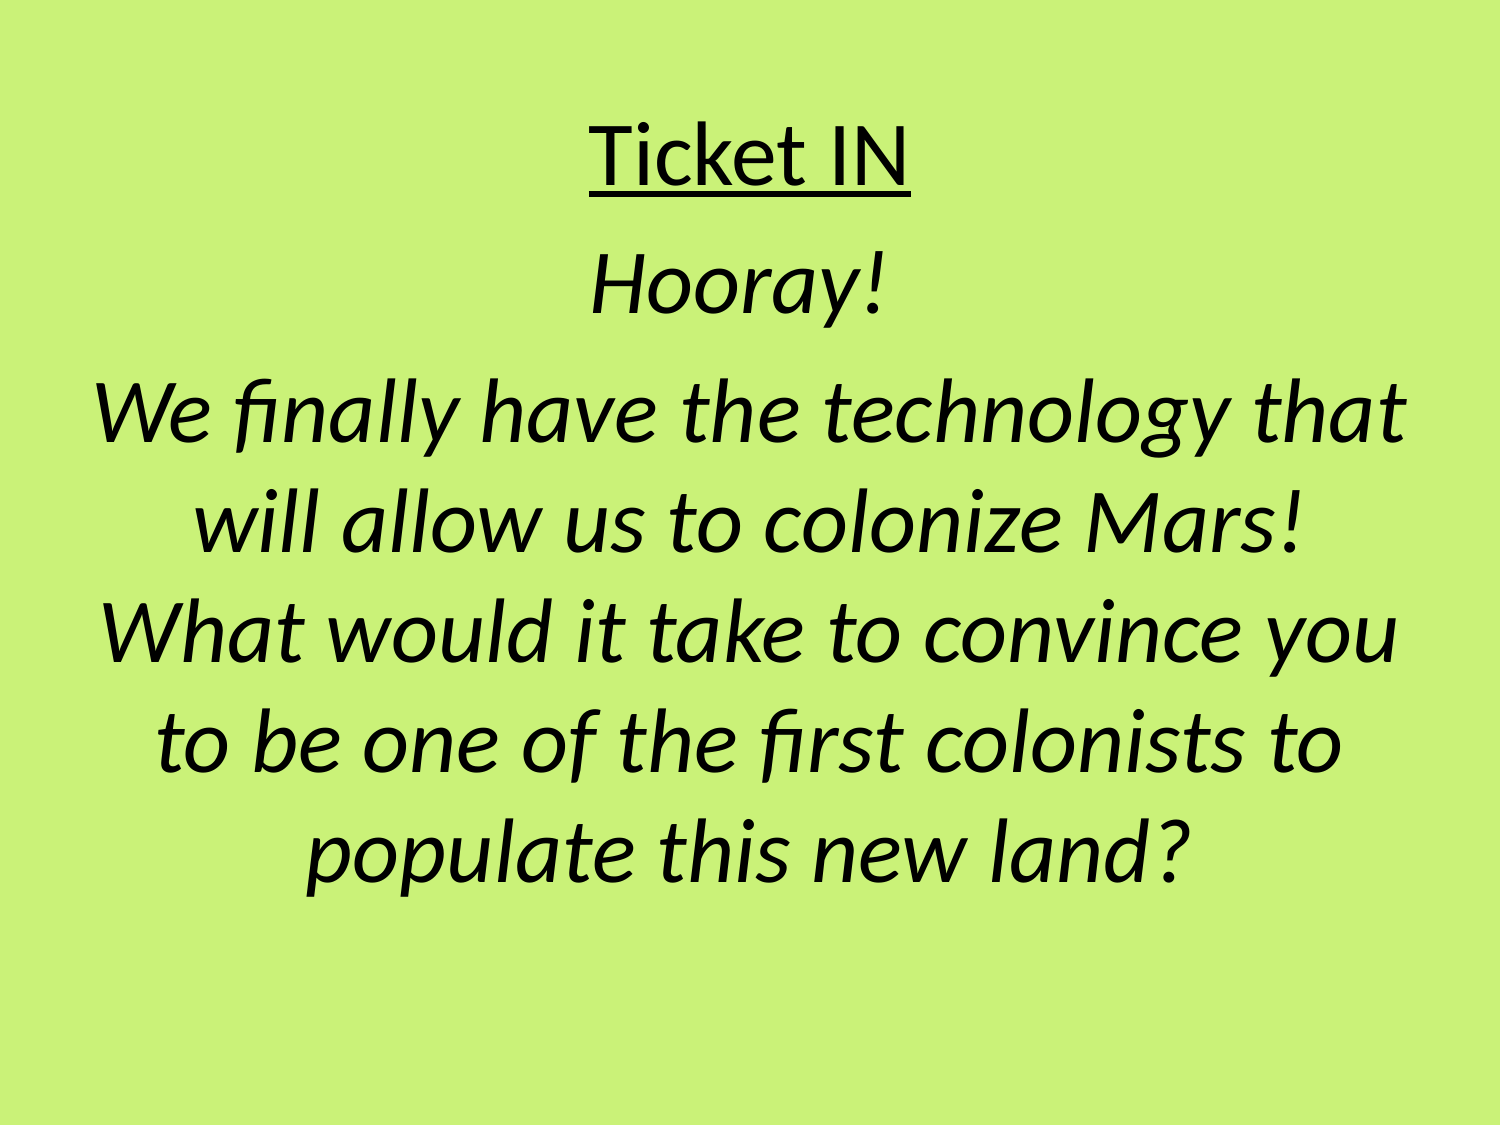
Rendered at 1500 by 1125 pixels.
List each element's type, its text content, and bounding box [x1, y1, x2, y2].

list Ticket IN Hooray! We finally have the technology that will allow us to colonize Mars! What would it take to convince you to be one of the first colonists to populate this new land? [75, 86, 1425, 951]
